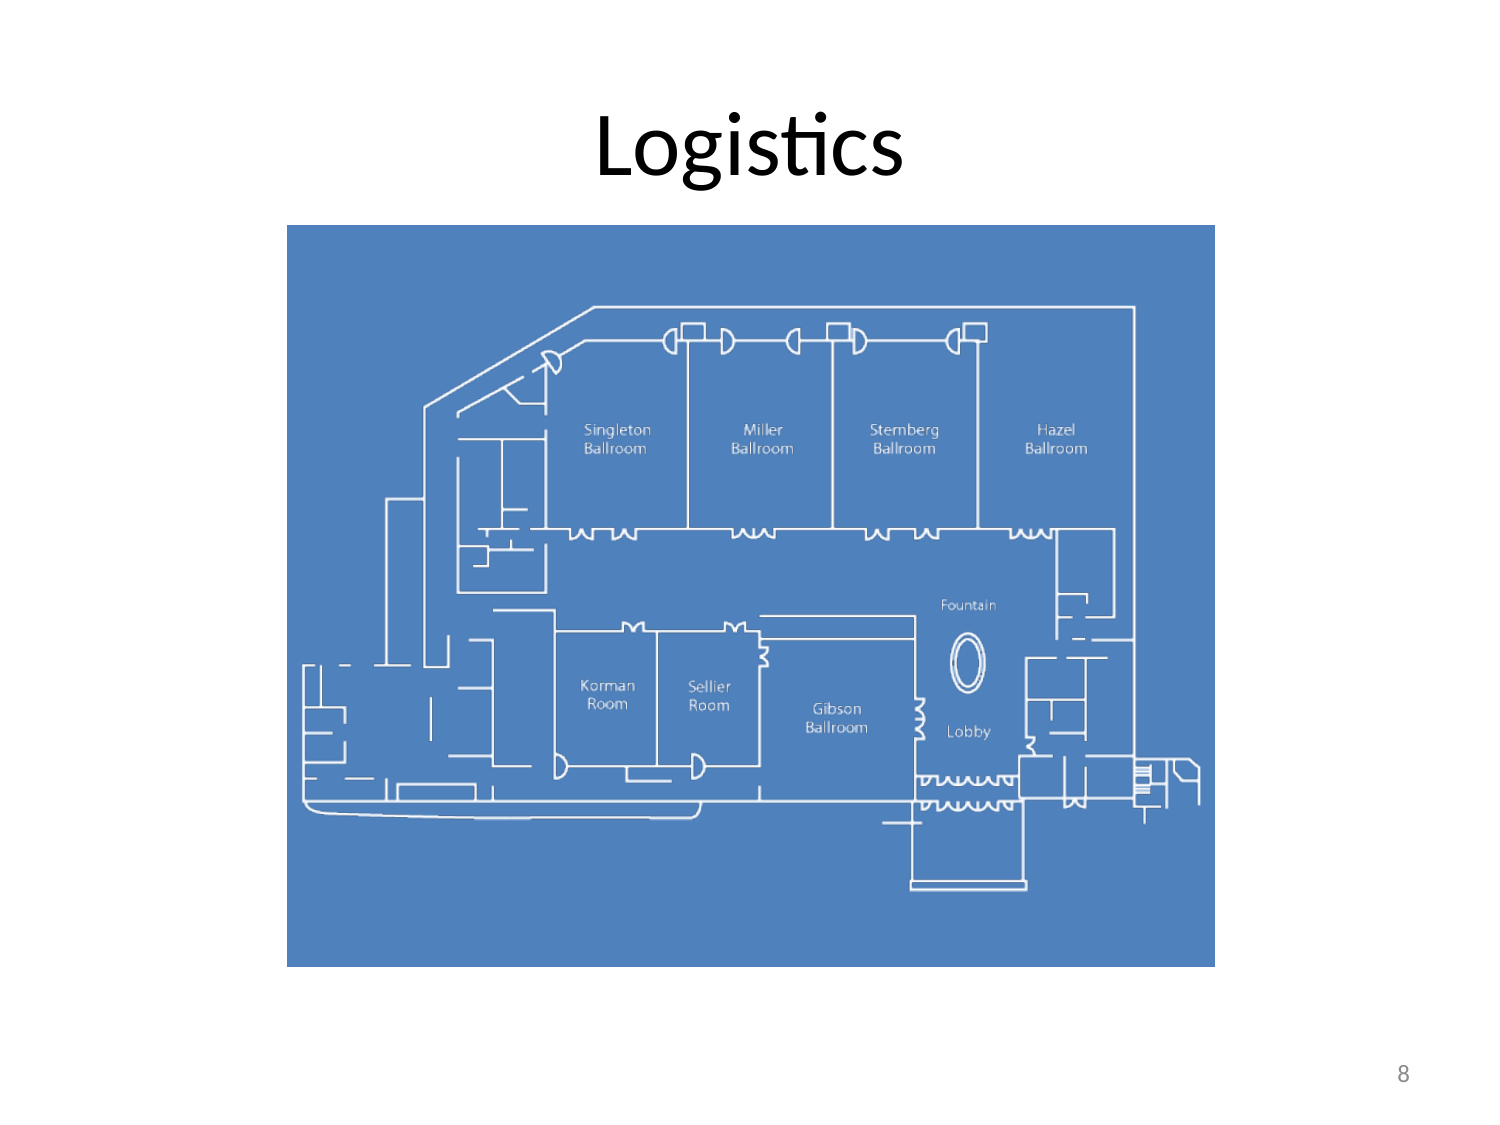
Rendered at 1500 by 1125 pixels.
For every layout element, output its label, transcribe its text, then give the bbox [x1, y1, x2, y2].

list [287, 224, 1216, 968]
slide_number 8 [1074, 1042, 1425, 1103]
title Logistics [75, 45, 1425, 233]
